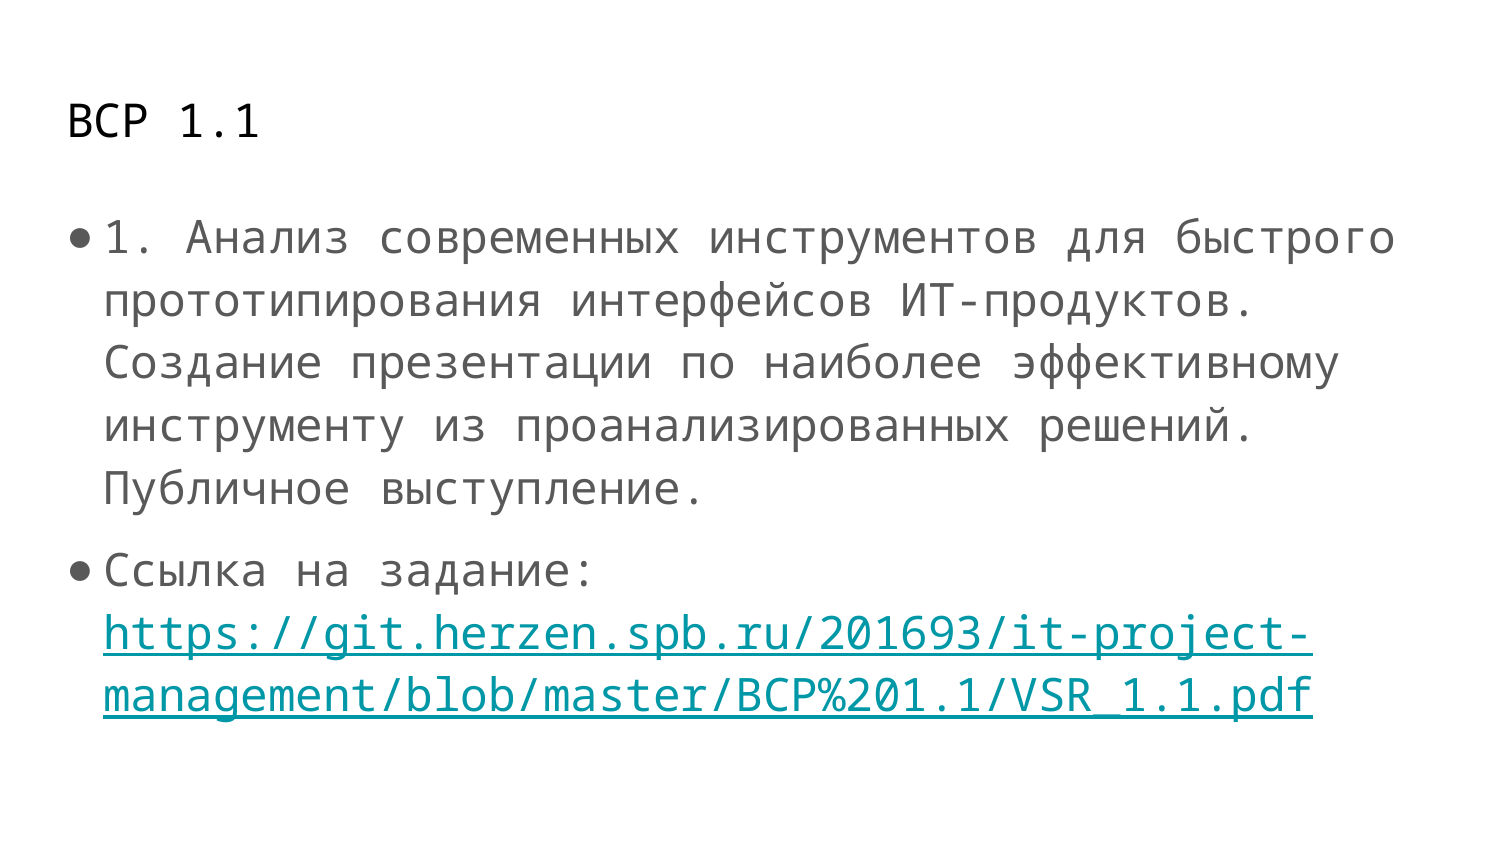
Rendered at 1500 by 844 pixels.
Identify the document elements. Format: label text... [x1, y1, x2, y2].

title ВСР 1.1 [51, 72, 1449, 167]
list 1. Анализ современных инструментов для быстрого прототипирования интерфейсов ИТ-продуктов. Создание презентации по наиболее эффективному инструменту из проанализированных решений. Публичное выступление. Ссылка на задание: https://git.herzen.spb.ru/201693/it-project-management/blob/master/ВСР%201.1/VSR_1.1.pdf [51, 189, 1449, 750]
